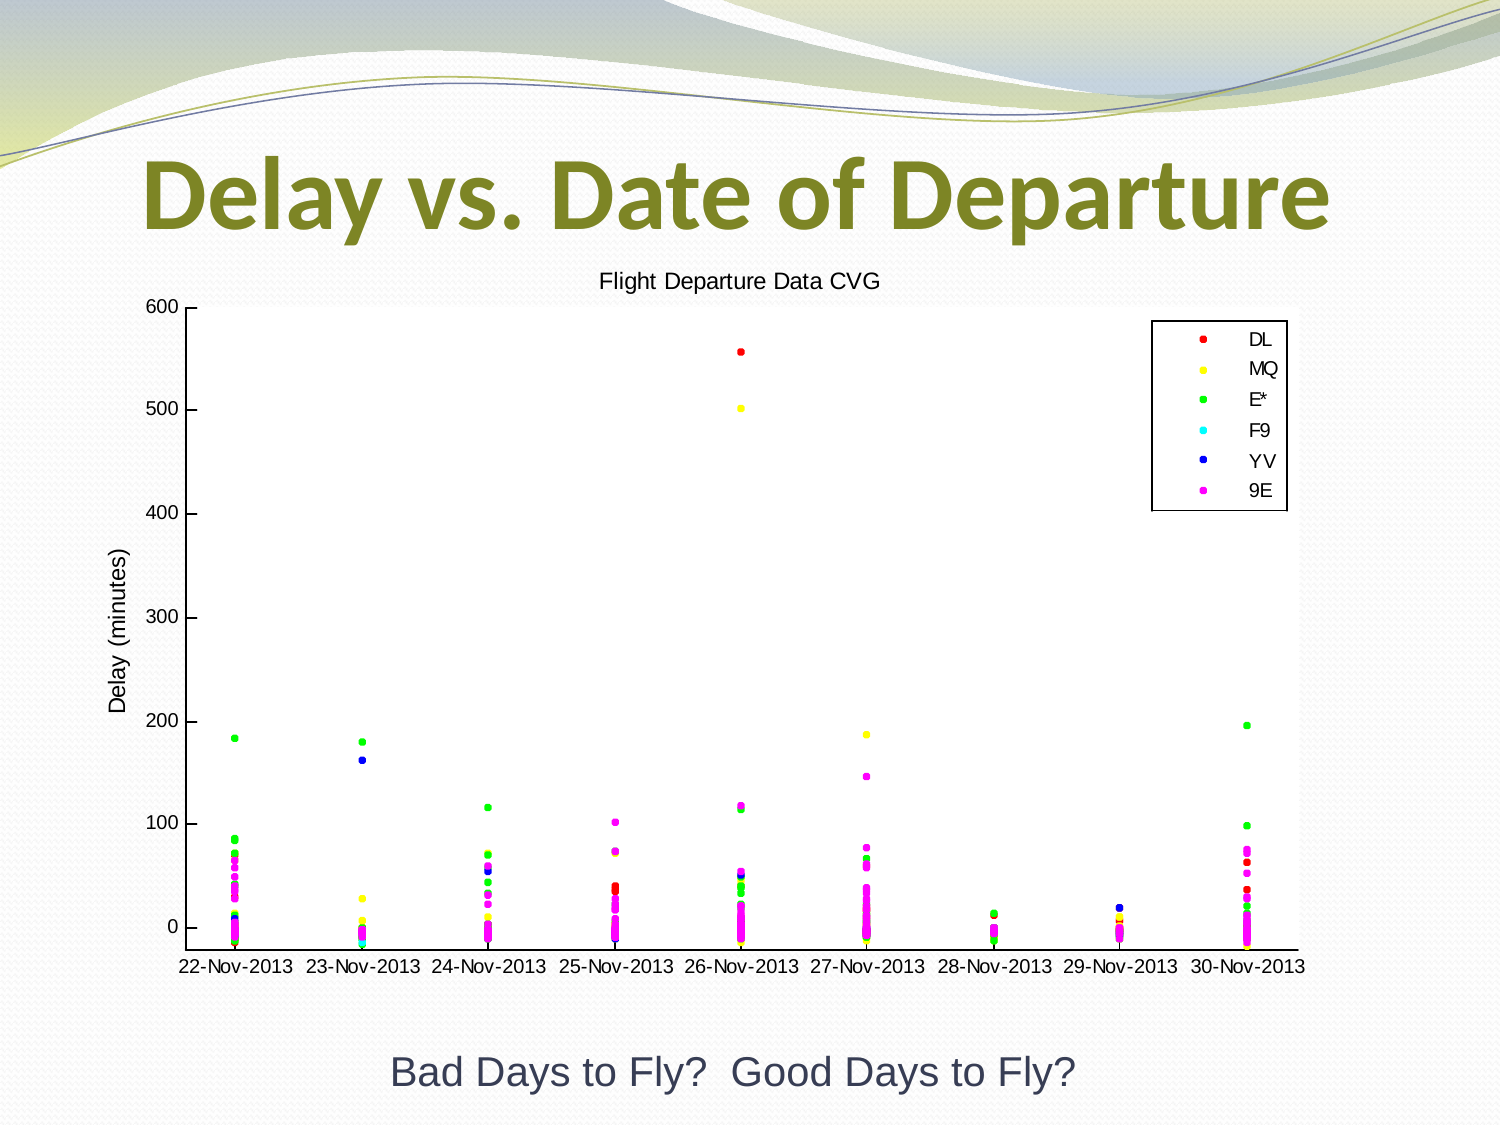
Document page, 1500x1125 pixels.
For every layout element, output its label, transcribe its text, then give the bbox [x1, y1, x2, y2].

title Delay vs. Date of Departure [0, 62, 1475, 250]
text_box Bad Days to Fly? Good Days to Fly? [374, 1049, 1138, 1103]
picture [0, 249, 1435, 1038]
